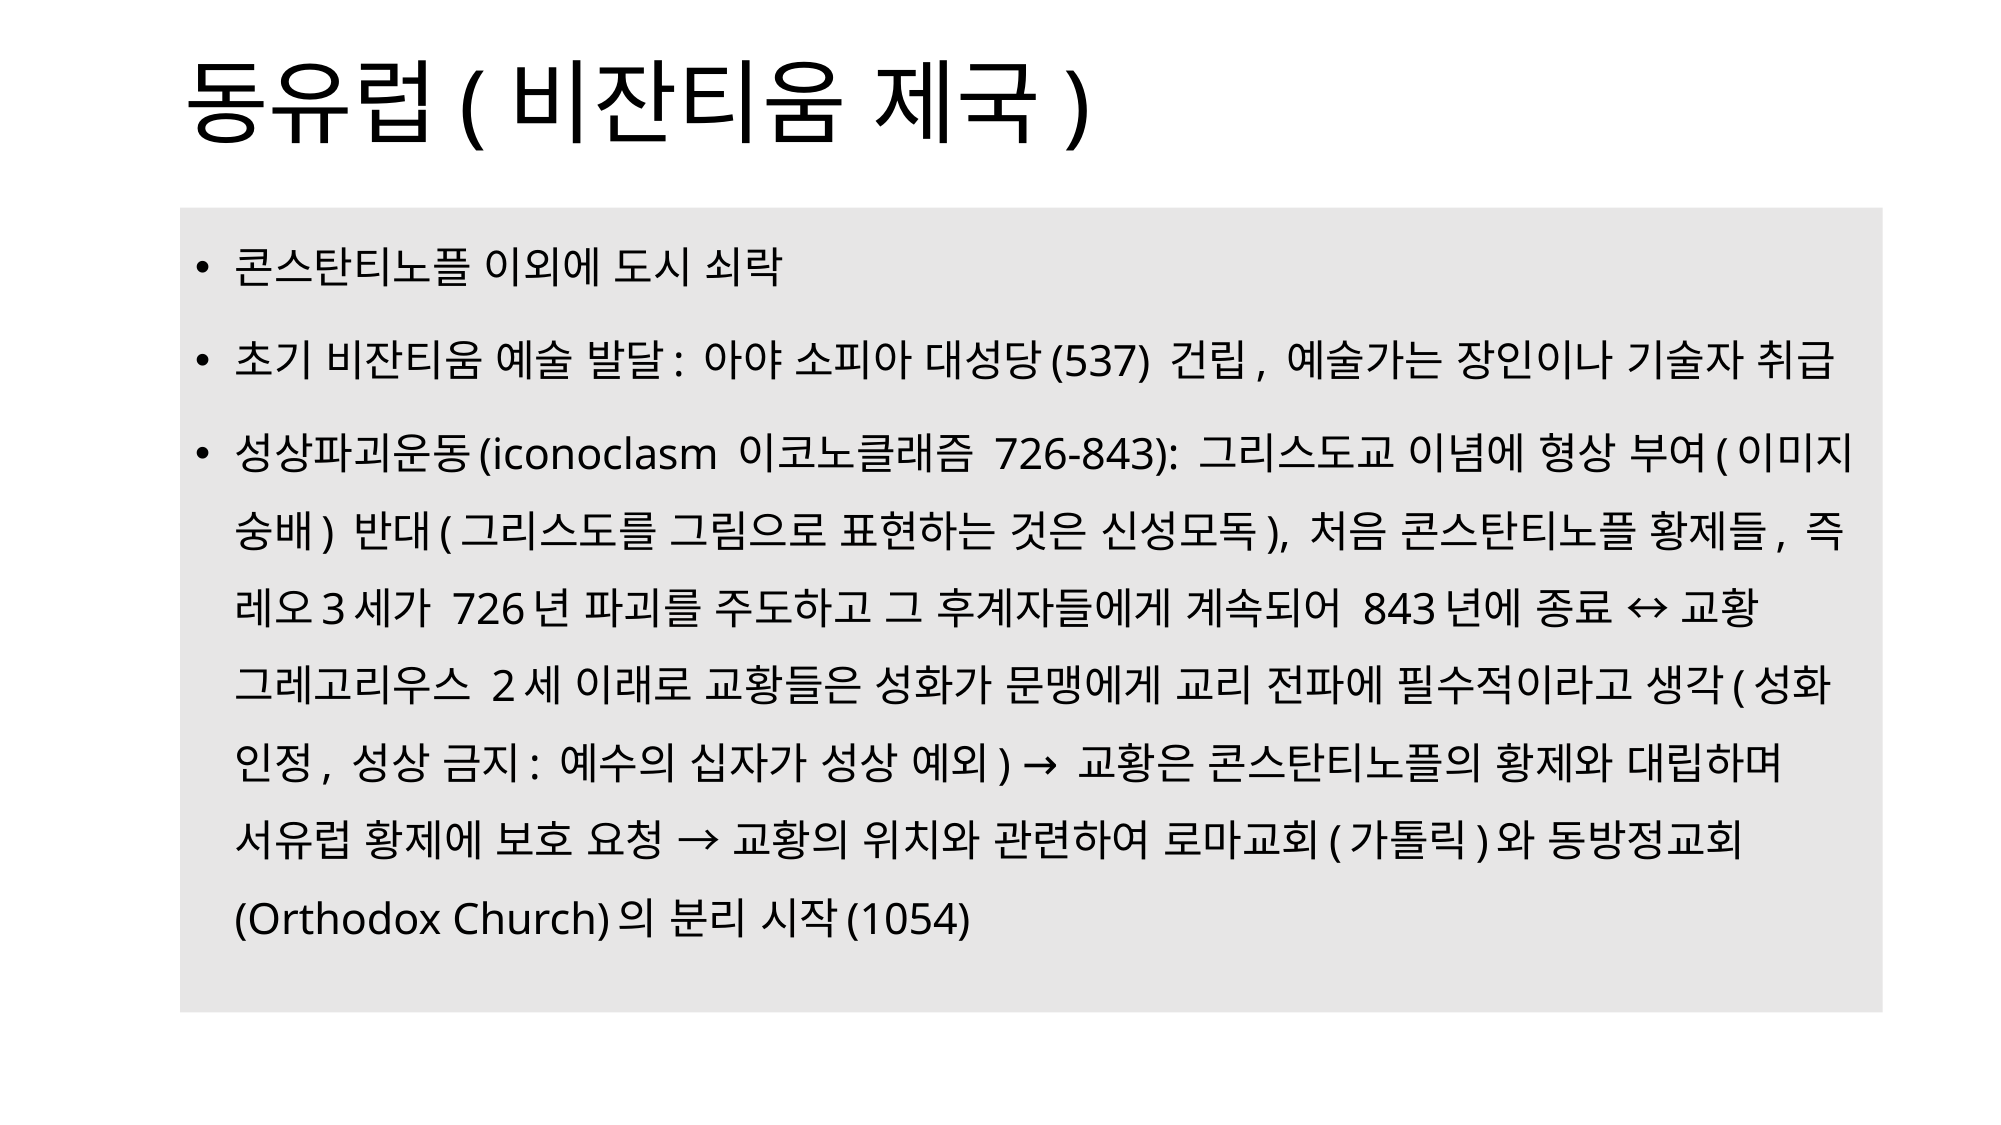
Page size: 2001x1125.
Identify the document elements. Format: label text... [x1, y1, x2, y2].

list 콘스탄티노플 이외에 도시 쇠락 초기 비잔티움 예술 발달: 아야 소피아 대성당(537) 건립, 예술가는 장인이나 기술자 취급 성상파괴운동(iconoclasm 이코노클래즘 726-843): 그리스도교 이념에 형상 부여(이미지 숭배) 반대(그리스도를 그림으로 표현하는 것은 신성모독), 처음 콘스탄티노플 황제들, 즉 레오3세가 726년 파괴를 주도하고 그 후계자들에게 계속되어 843년에 종료 ↔ 교황 그레고리우스 2세 이래로 교황들은 성화가 문맹에게 교리 전파에 필수적이라고 생각(성화 인정, 성상 금지: 예수의 십자가 성상 예외) → 교황은 콘스탄티노플의 황제와 대립하며 서유럽 황제에 보호 요청 → 교황의 위치와 관련하여 로마교회(가톨릭)와 동방정교회(Orthodox Church)의 분리 시작(1054) [180, 207, 1883, 1013]
title 동유럽(비잔티움 제국) [169, 35, 1869, 177]
